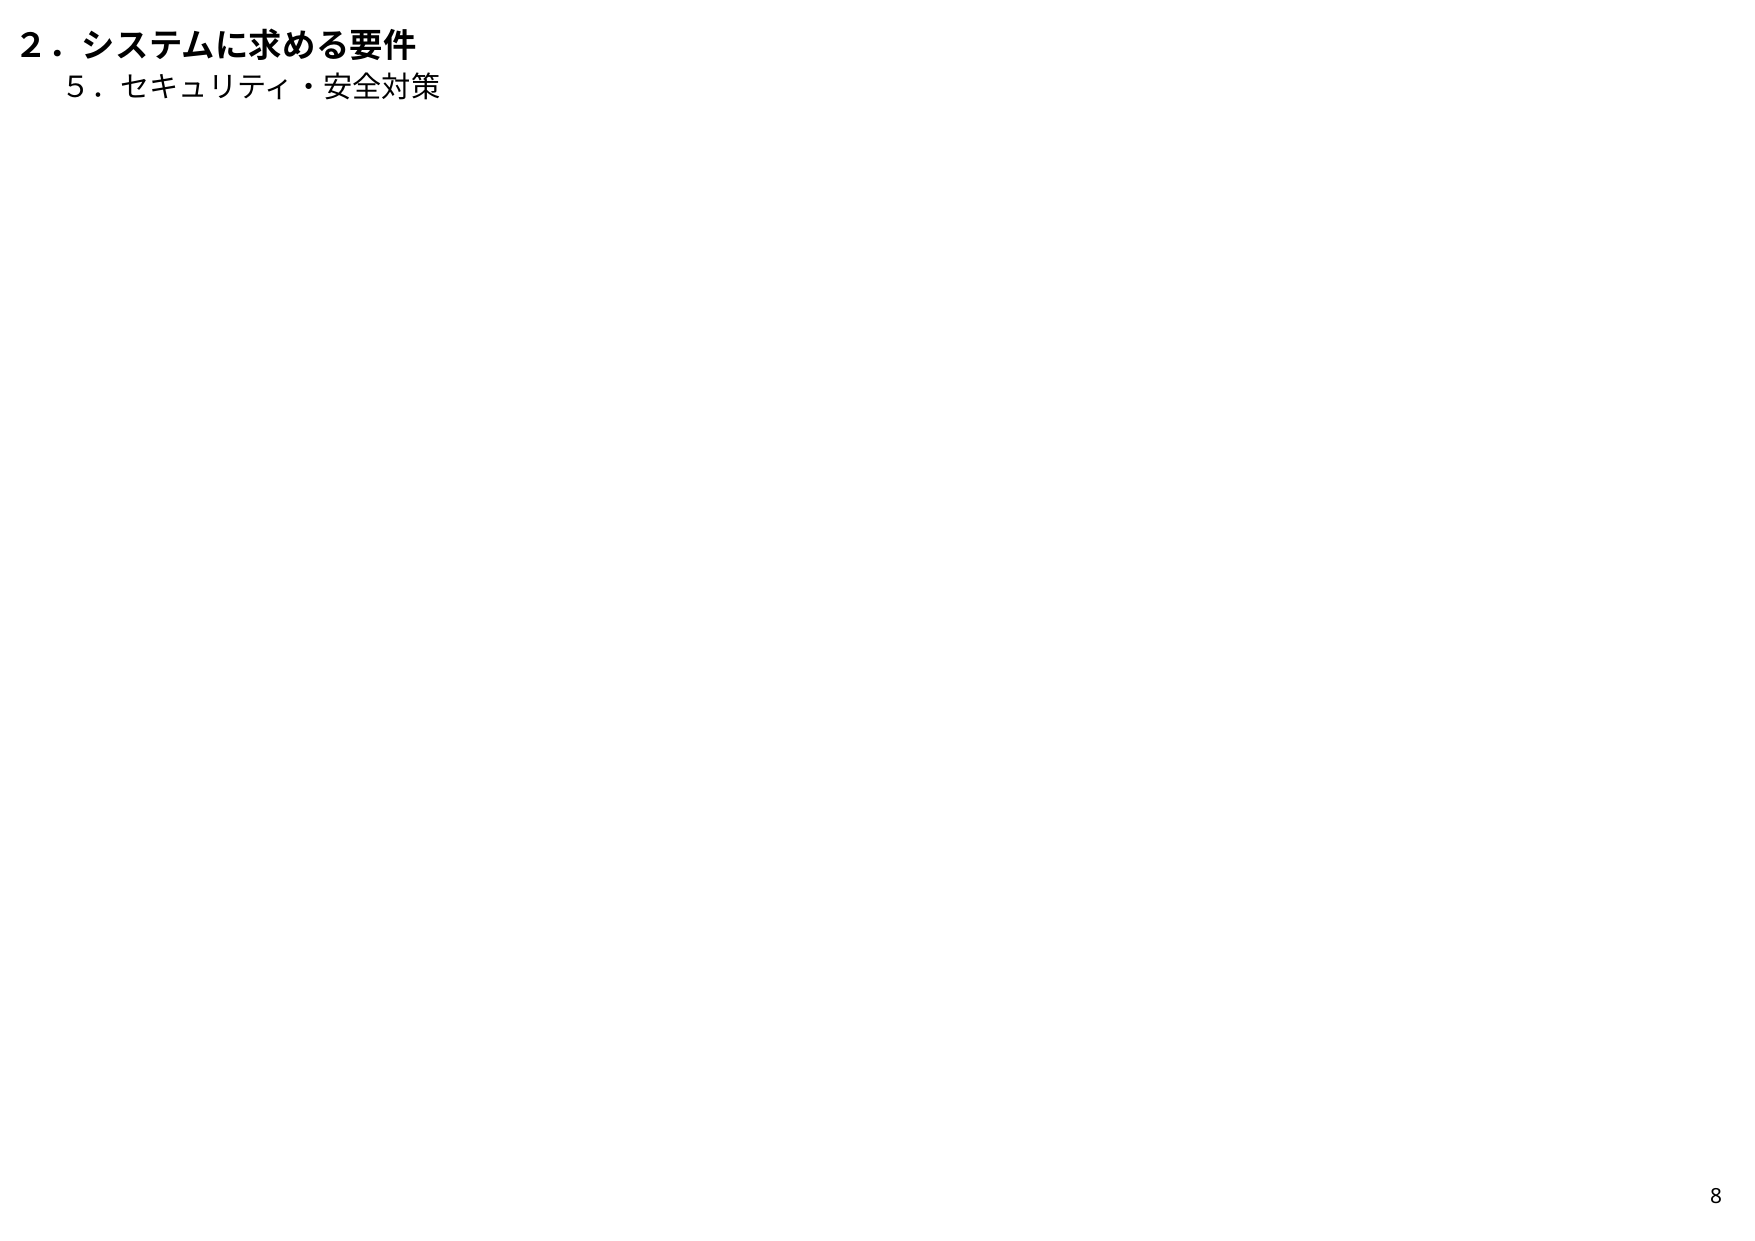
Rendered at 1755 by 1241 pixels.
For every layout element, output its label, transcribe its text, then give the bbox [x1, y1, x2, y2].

list ５．セキュリティ・安全対策 [61, 67, 1739, 104]
title ２．システムに求める要件 [14, 29, 1739, 66]
